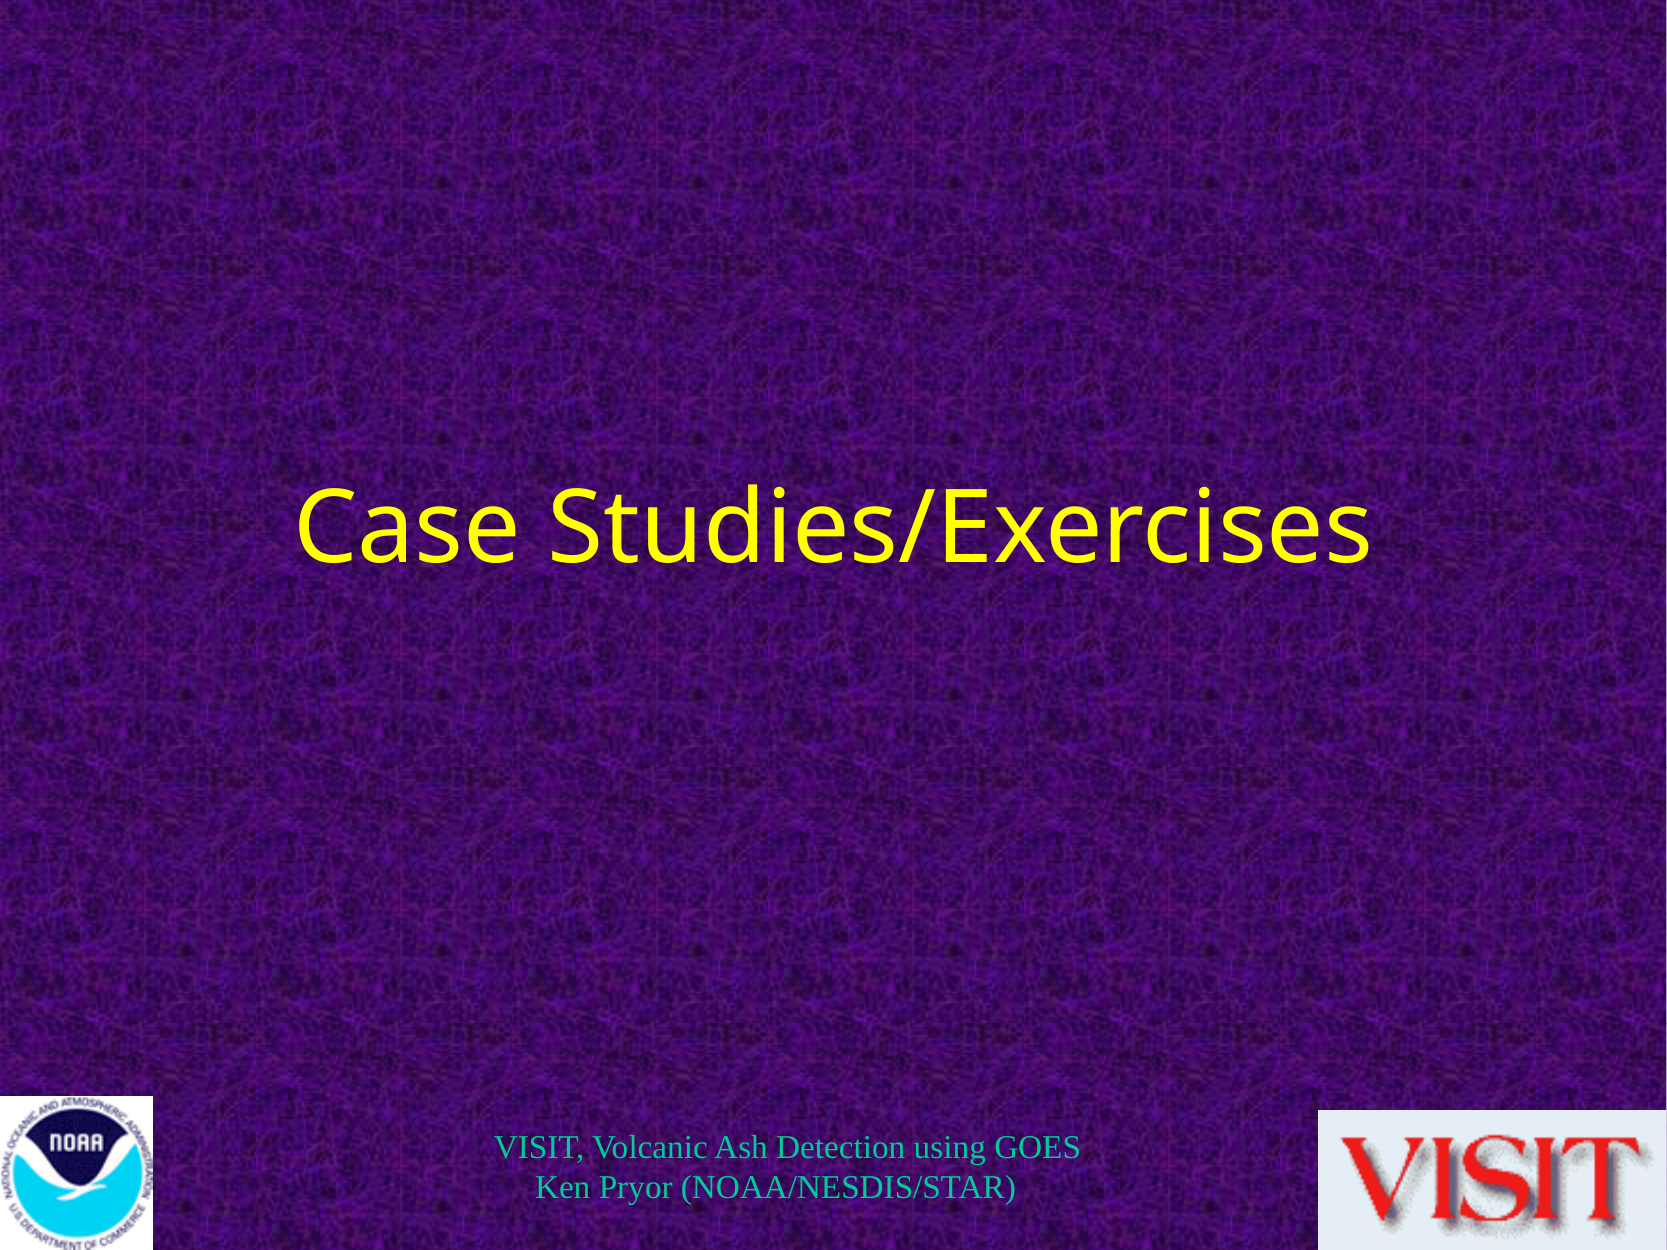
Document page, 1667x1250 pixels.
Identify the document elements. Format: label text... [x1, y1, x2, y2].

title Case Studies/Exercises [124, 387, 1542, 657]
picture [0, 0, 1667, 1250]
